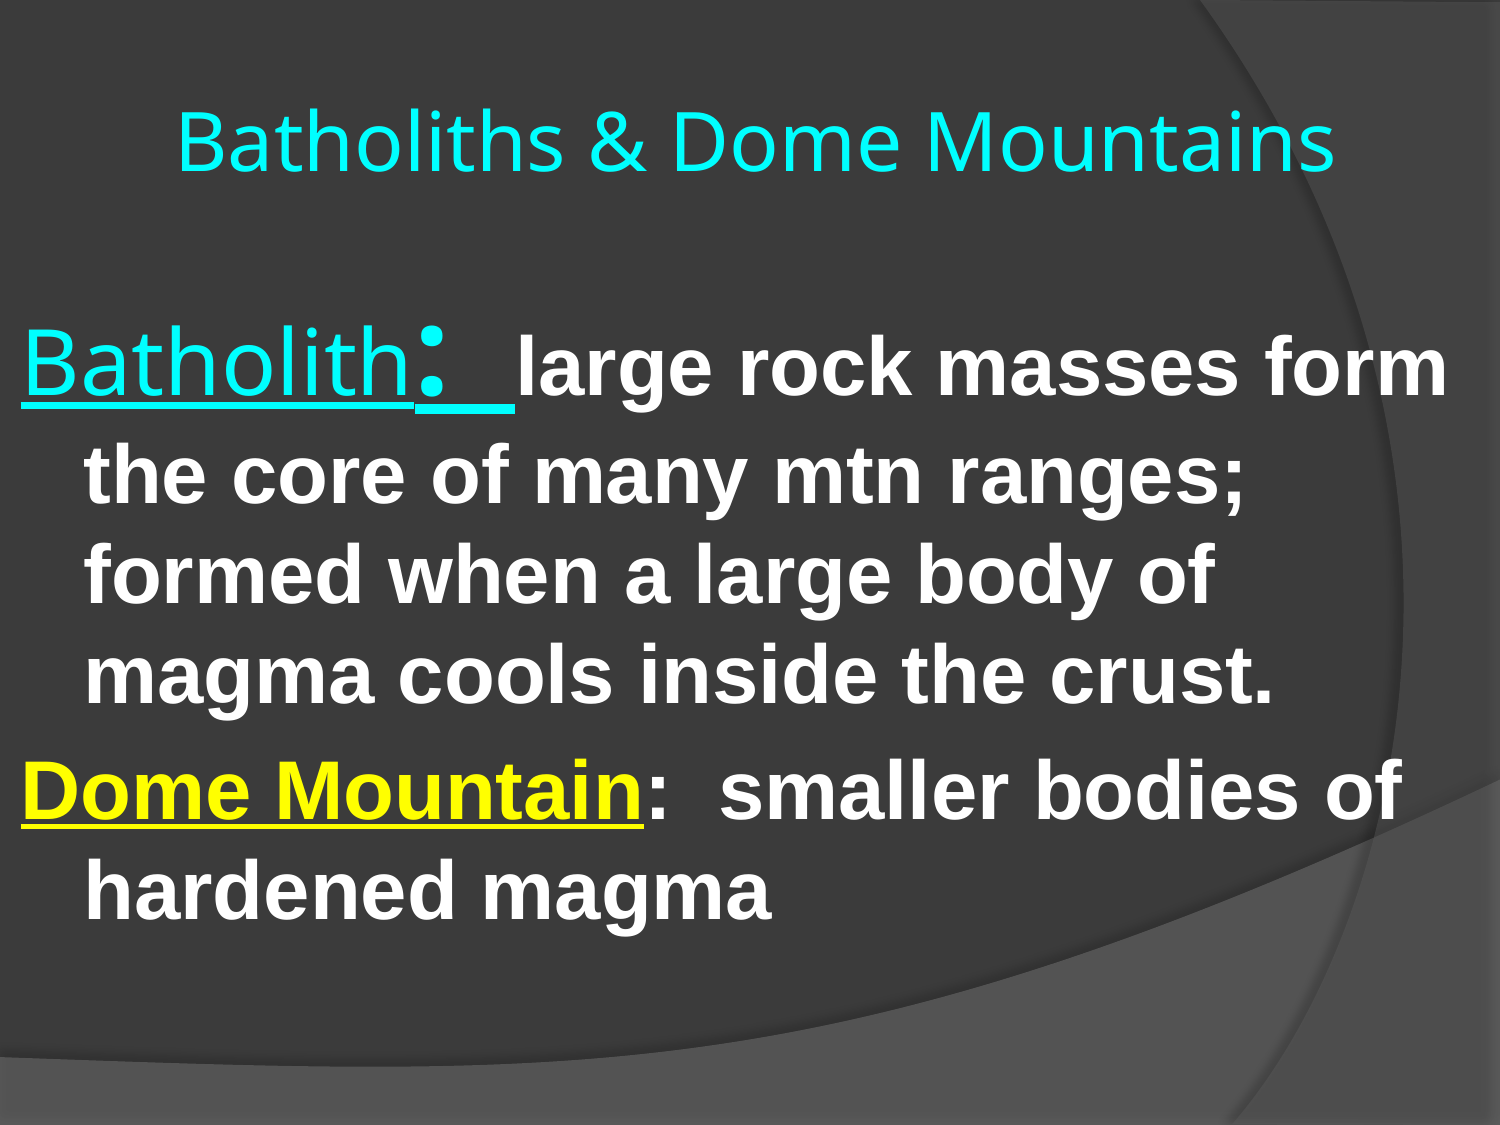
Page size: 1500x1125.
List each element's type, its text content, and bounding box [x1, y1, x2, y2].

title Batholiths & Dome Mountains [75, 45, 1438, 233]
list Batholith: large rock masses form the core of many mtn ranges; formed when a large body of magma cools inside the crust. Dome Mountain: smaller bodies of hardened magma [0, 262, 1500, 1005]
